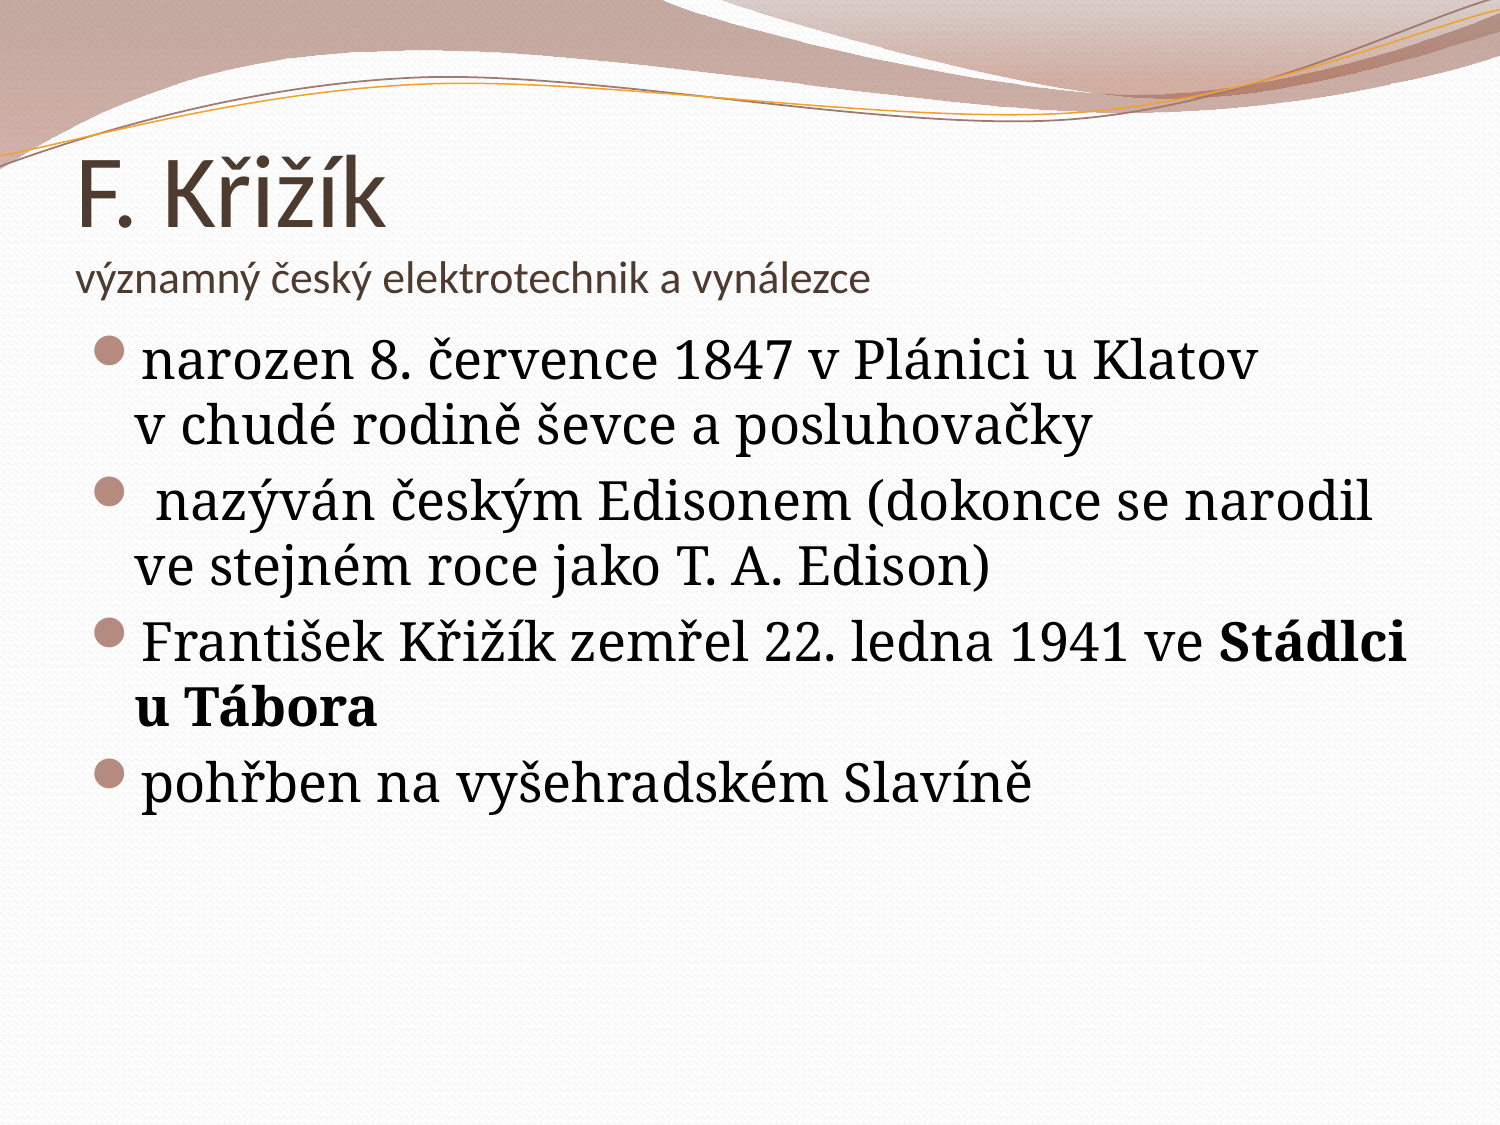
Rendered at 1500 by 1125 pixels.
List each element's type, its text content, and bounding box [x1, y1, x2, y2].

list narozen 8. července 1847 v Plánici u Klatov v chudé rodině ševce a posluhovačky nazýván českým Edisonem (dokonce se narodil ve stejném roce jako T. A. Edison) František Křižík zemřel 22. ledna 1941 ve Stádlci u Tábora pohřben na vyšehradském Slavíně [74, 317, 1426, 1038]
title F. Křižík významný český elektrotechnik a vynálezce [74, 115, 1426, 304]
